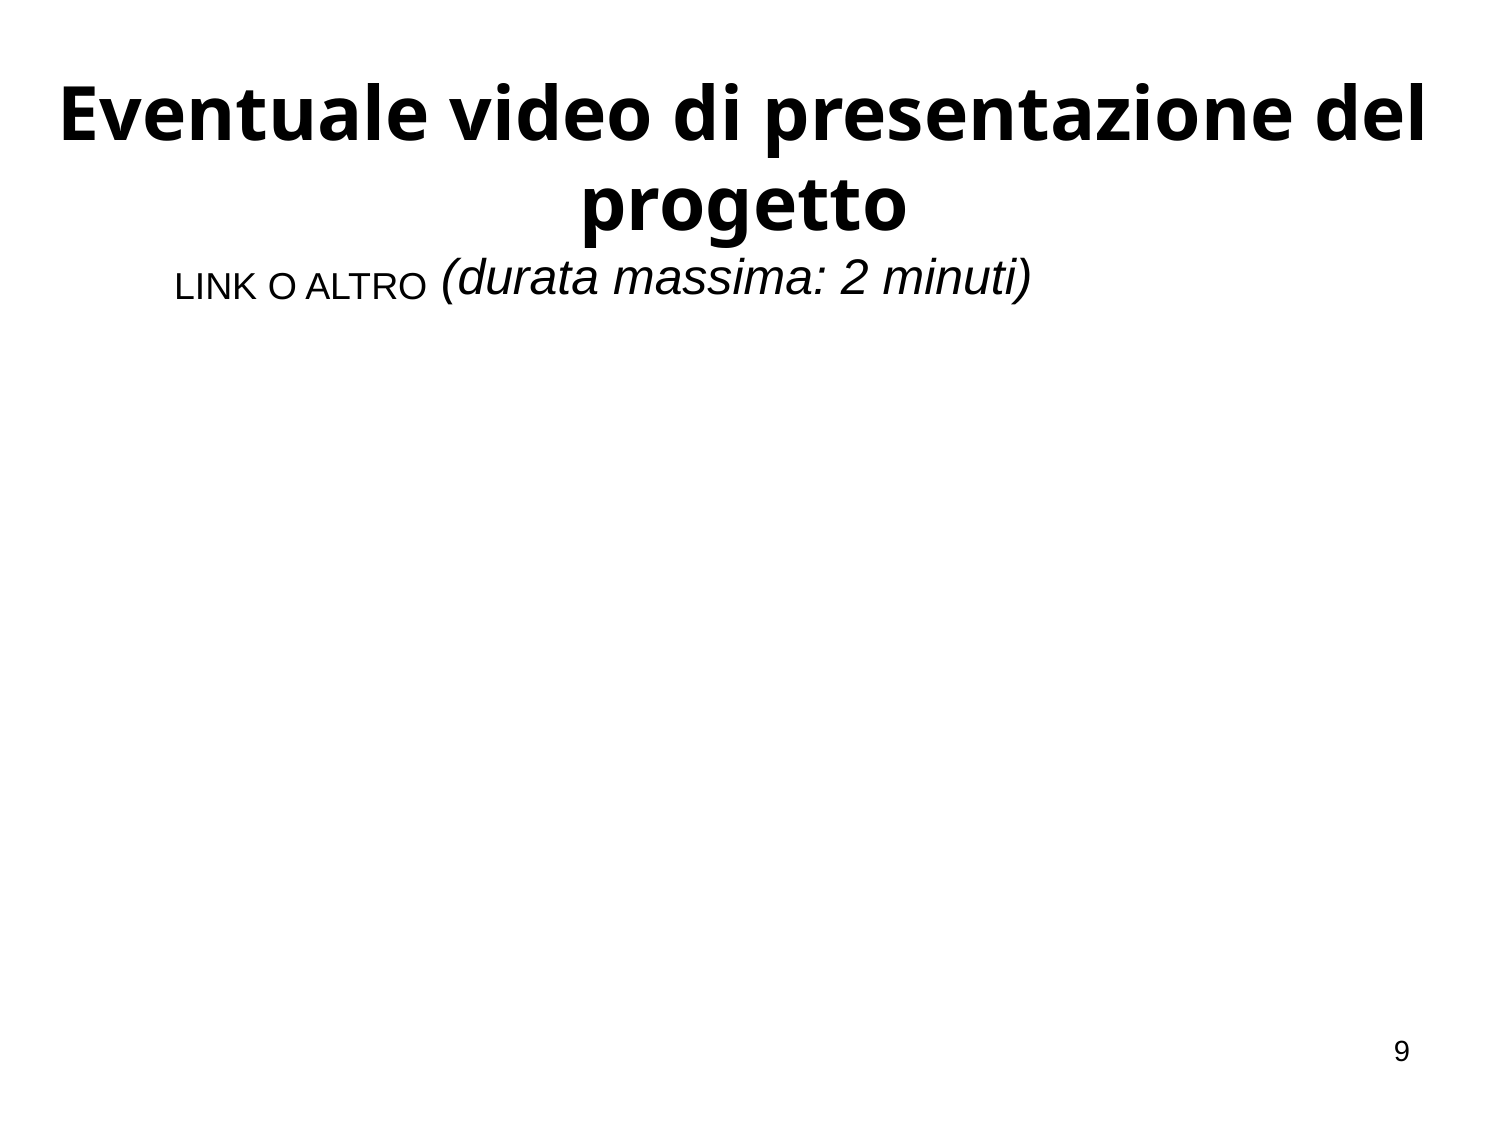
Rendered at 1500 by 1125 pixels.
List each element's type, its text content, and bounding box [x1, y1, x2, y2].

text_box LINK O ALTRO [159, 254, 1376, 360]
slide_number 9 [1074, 1024, 1426, 1103]
text_box Eventuale video di presentazione del progetto (durata massima: 2 minuti) [41, 57, 1447, 313]
